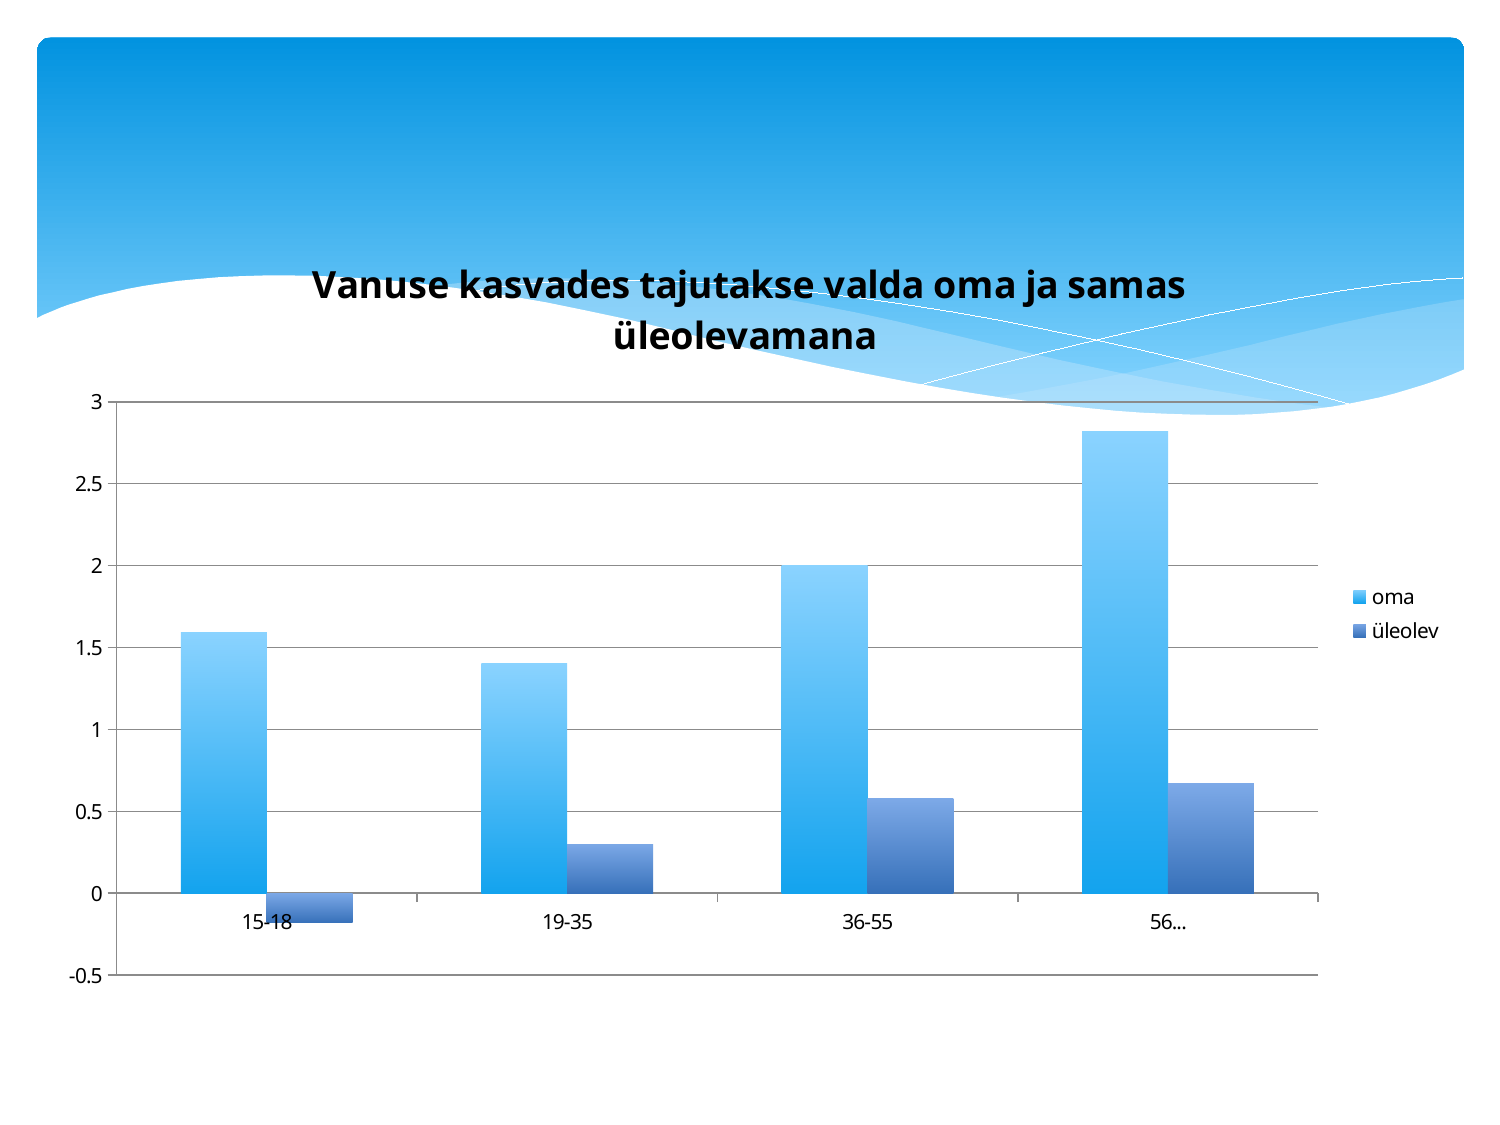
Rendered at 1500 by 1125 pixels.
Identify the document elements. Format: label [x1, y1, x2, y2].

chart [40, 222, 1459, 1006]
